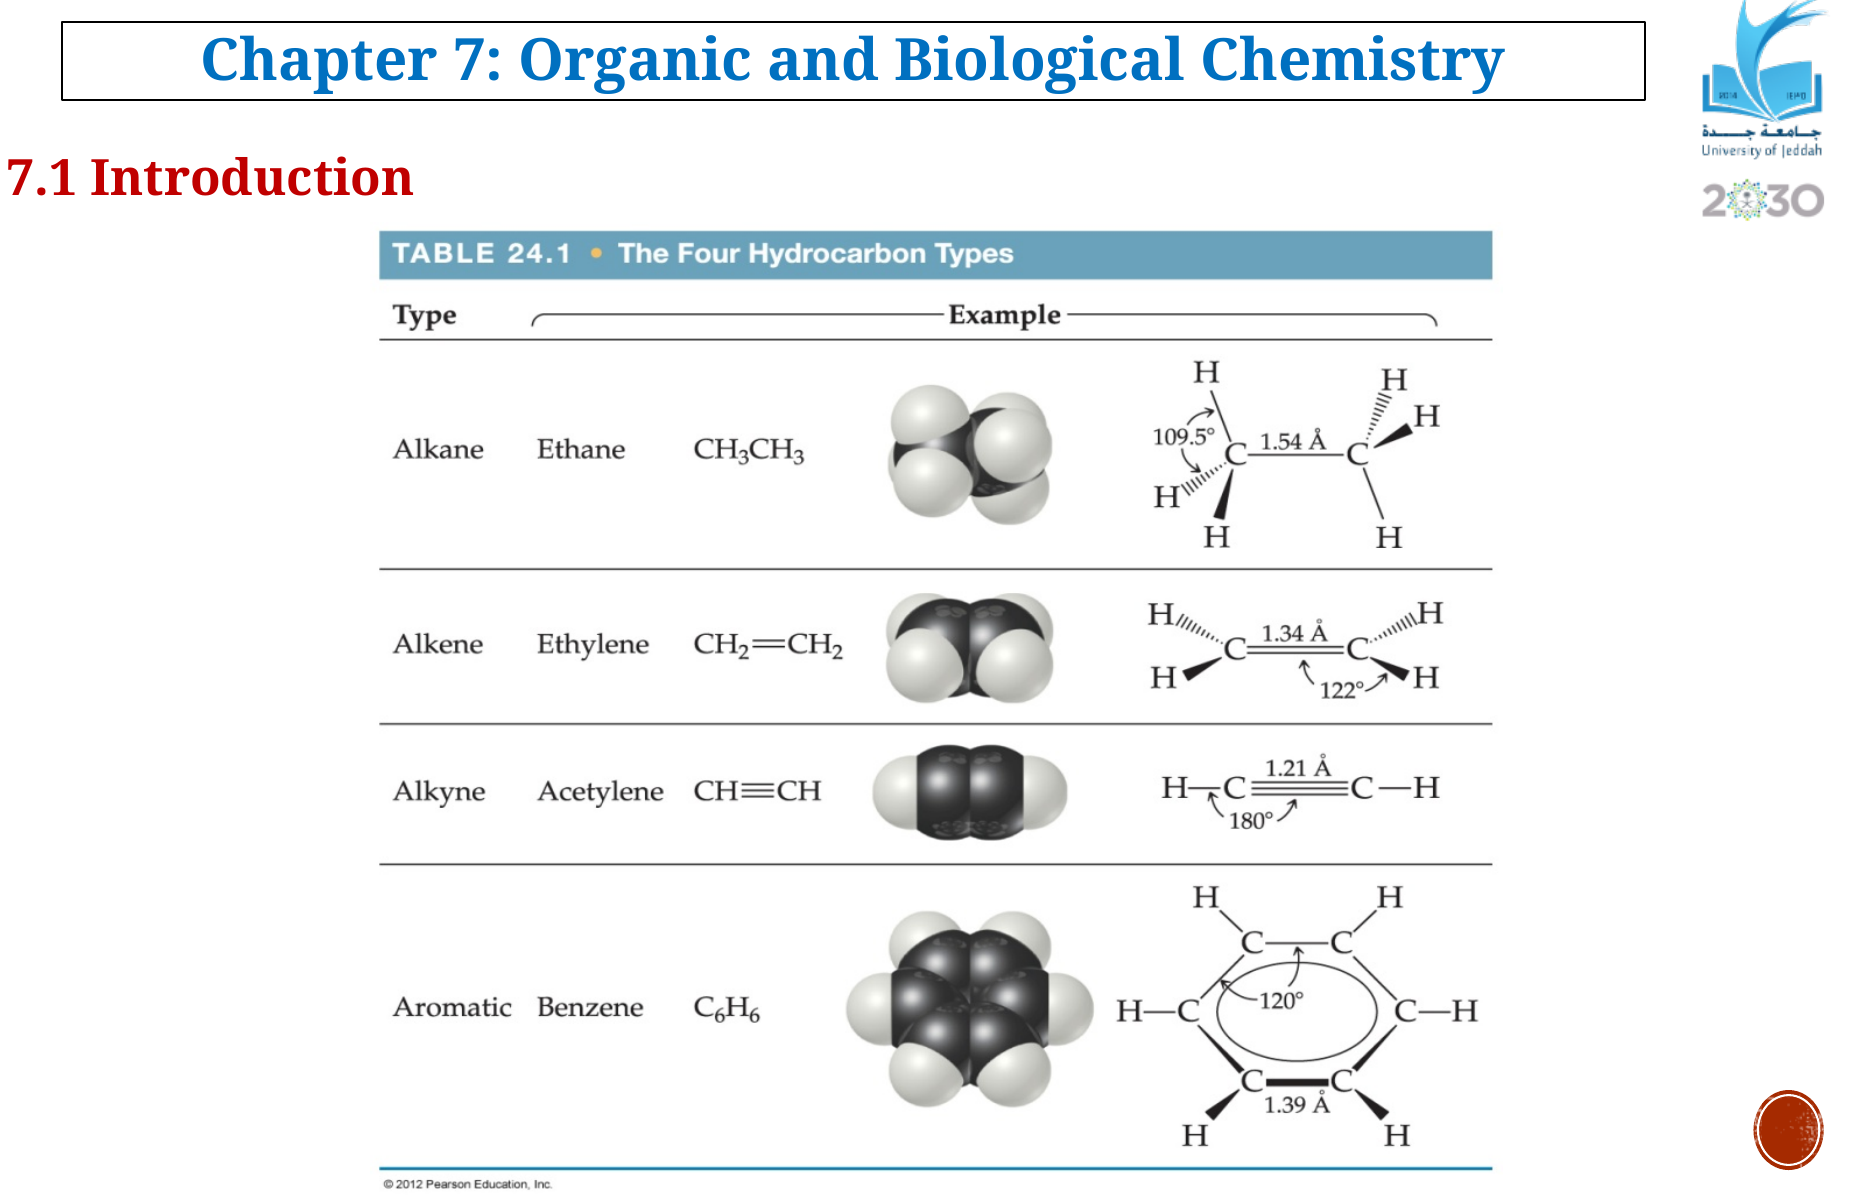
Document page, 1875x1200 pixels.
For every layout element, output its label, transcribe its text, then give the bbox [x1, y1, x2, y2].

text_box Chapter 7: Organic and Biological Chemistry [61, 21, 1646, 101]
text_box 7.1 Introduction [0, 138, 443, 214]
picture [1681, 0, 1846, 227]
picture [370, 222, 1503, 1200]
